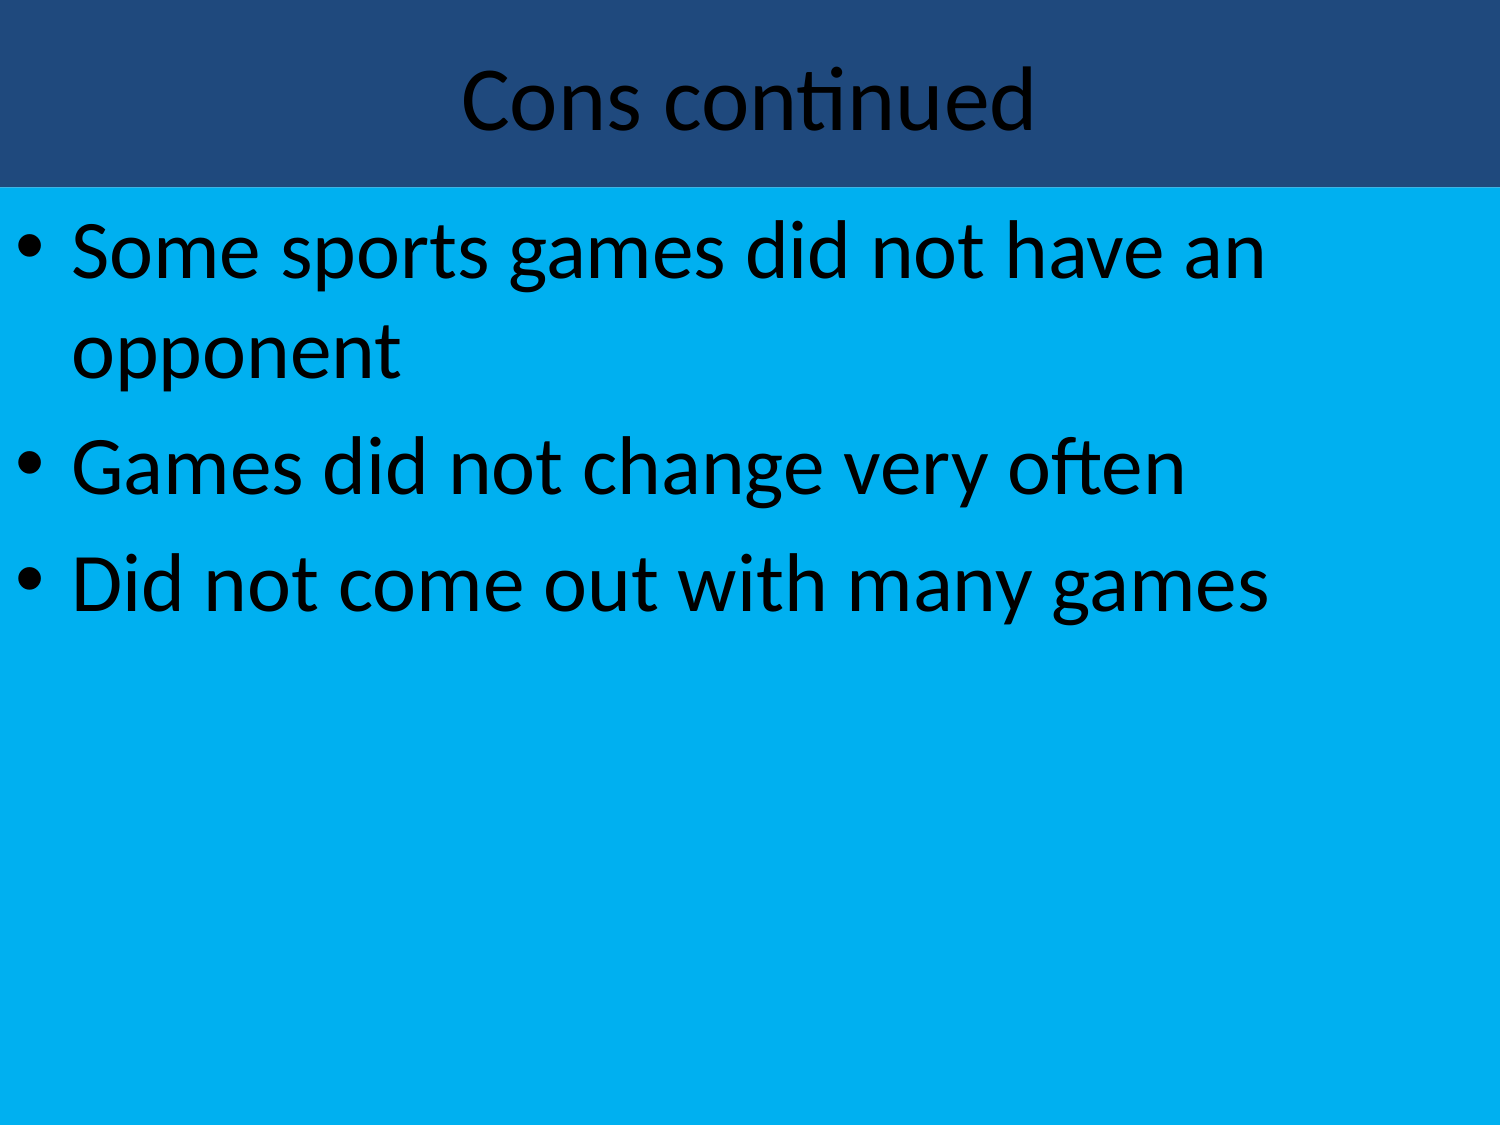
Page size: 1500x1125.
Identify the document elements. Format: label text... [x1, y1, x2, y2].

title Cons continued [0, 0, 1500, 187]
list Some sports games did not have an opponent Games did not change very often Did not come out with many games [0, 187, 1500, 1125]
